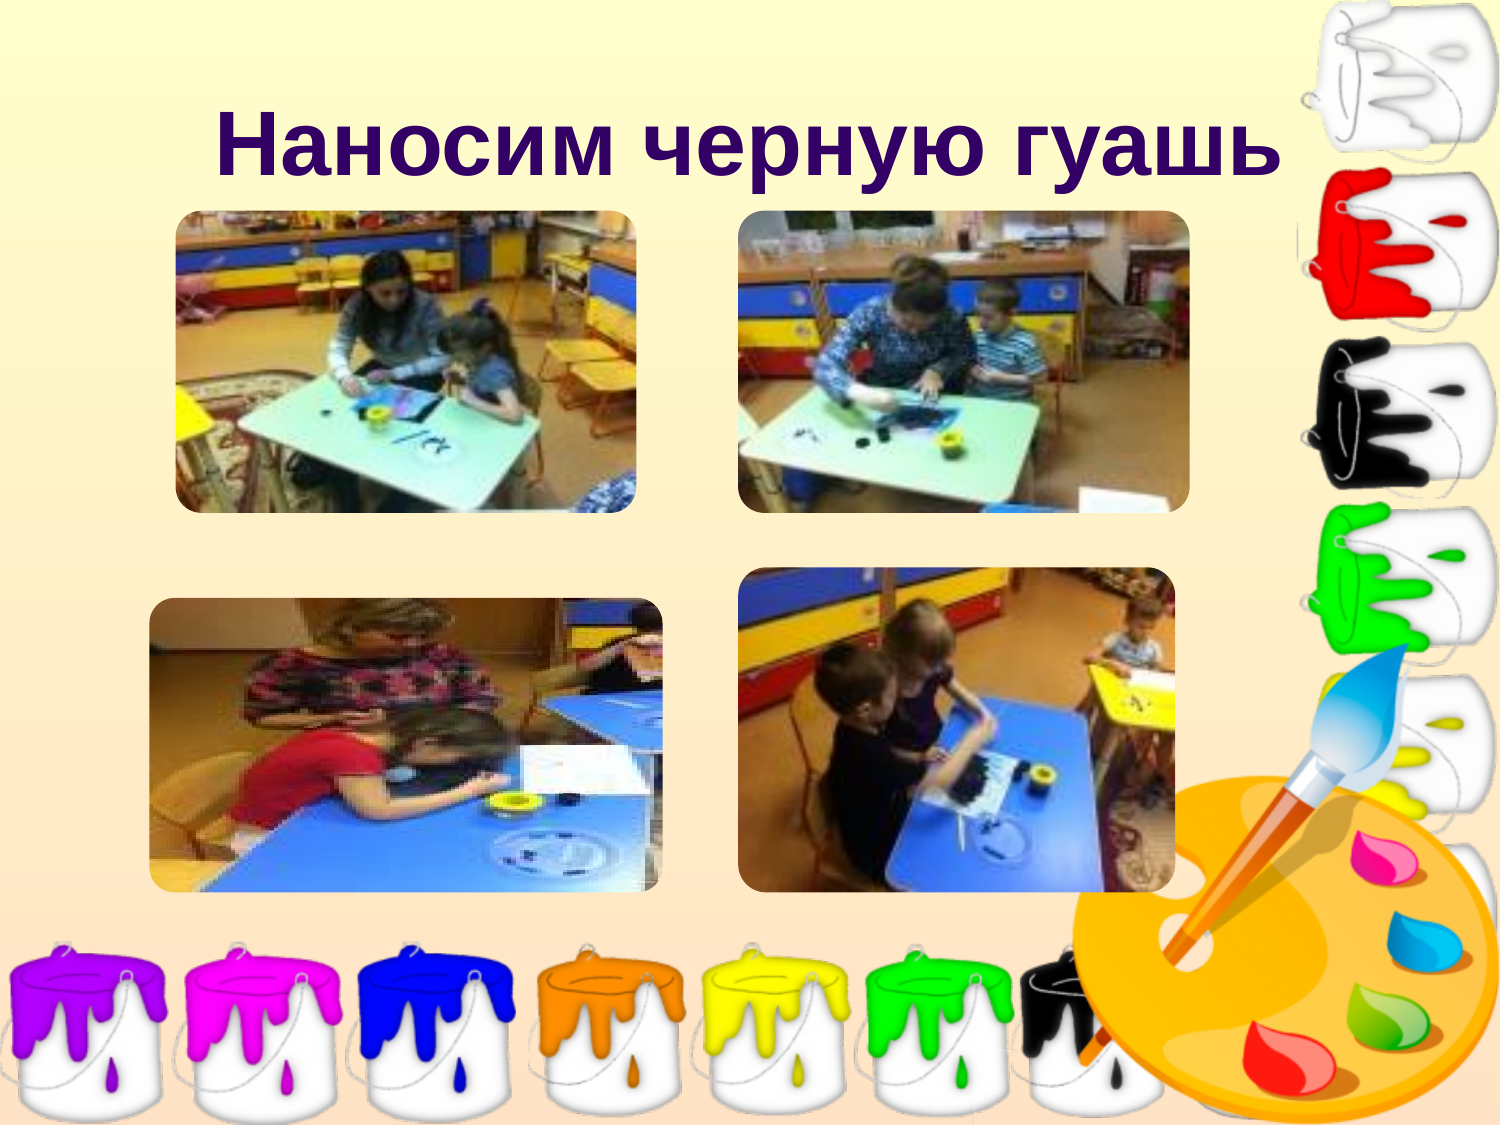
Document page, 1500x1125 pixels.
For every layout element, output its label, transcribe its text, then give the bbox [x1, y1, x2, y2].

picture [1297, 0, 1499, 492]
picture [149, 597, 663, 893]
picture [175, 210, 637, 514]
picture [528, 493, 1500, 1125]
picture [737, 210, 1190, 514]
title Наносим черную гуашь [75, 45, 1425, 233]
picture [0, 941, 527, 1125]
